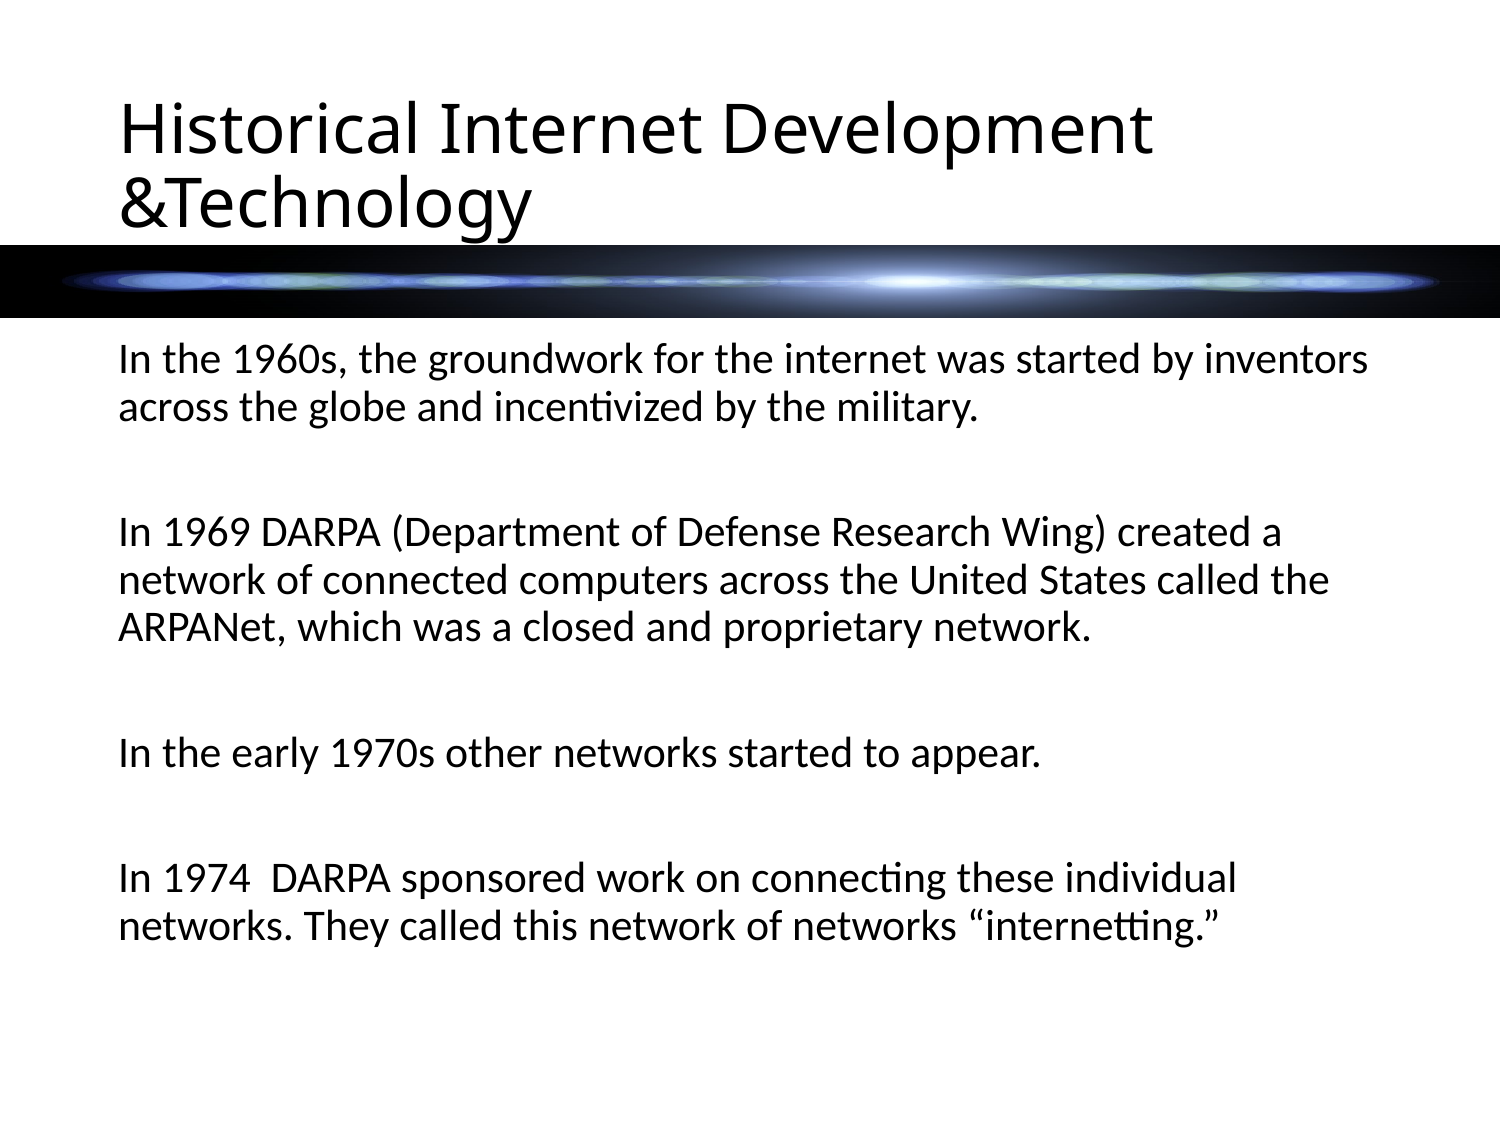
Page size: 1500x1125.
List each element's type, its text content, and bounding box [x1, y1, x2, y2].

list In the 1960s, the groundwork for the internet was started by inventors across the globe and incentivized by the military. In 1969 DARPA (Department of Defense Research Wing) created a network of connected computers across the United States called the ARPANet, which was a closed and proprietary network. In the early 1970s other networks started to appear. In 1974 DARPA sponsored work on connecting these individual networks. They called this network of networks “internetting.” [102, 328, 1398, 1043]
title Historical Internet Development &Technology [102, 59, 1398, 245]
picture [0, 245, 1500, 318]
